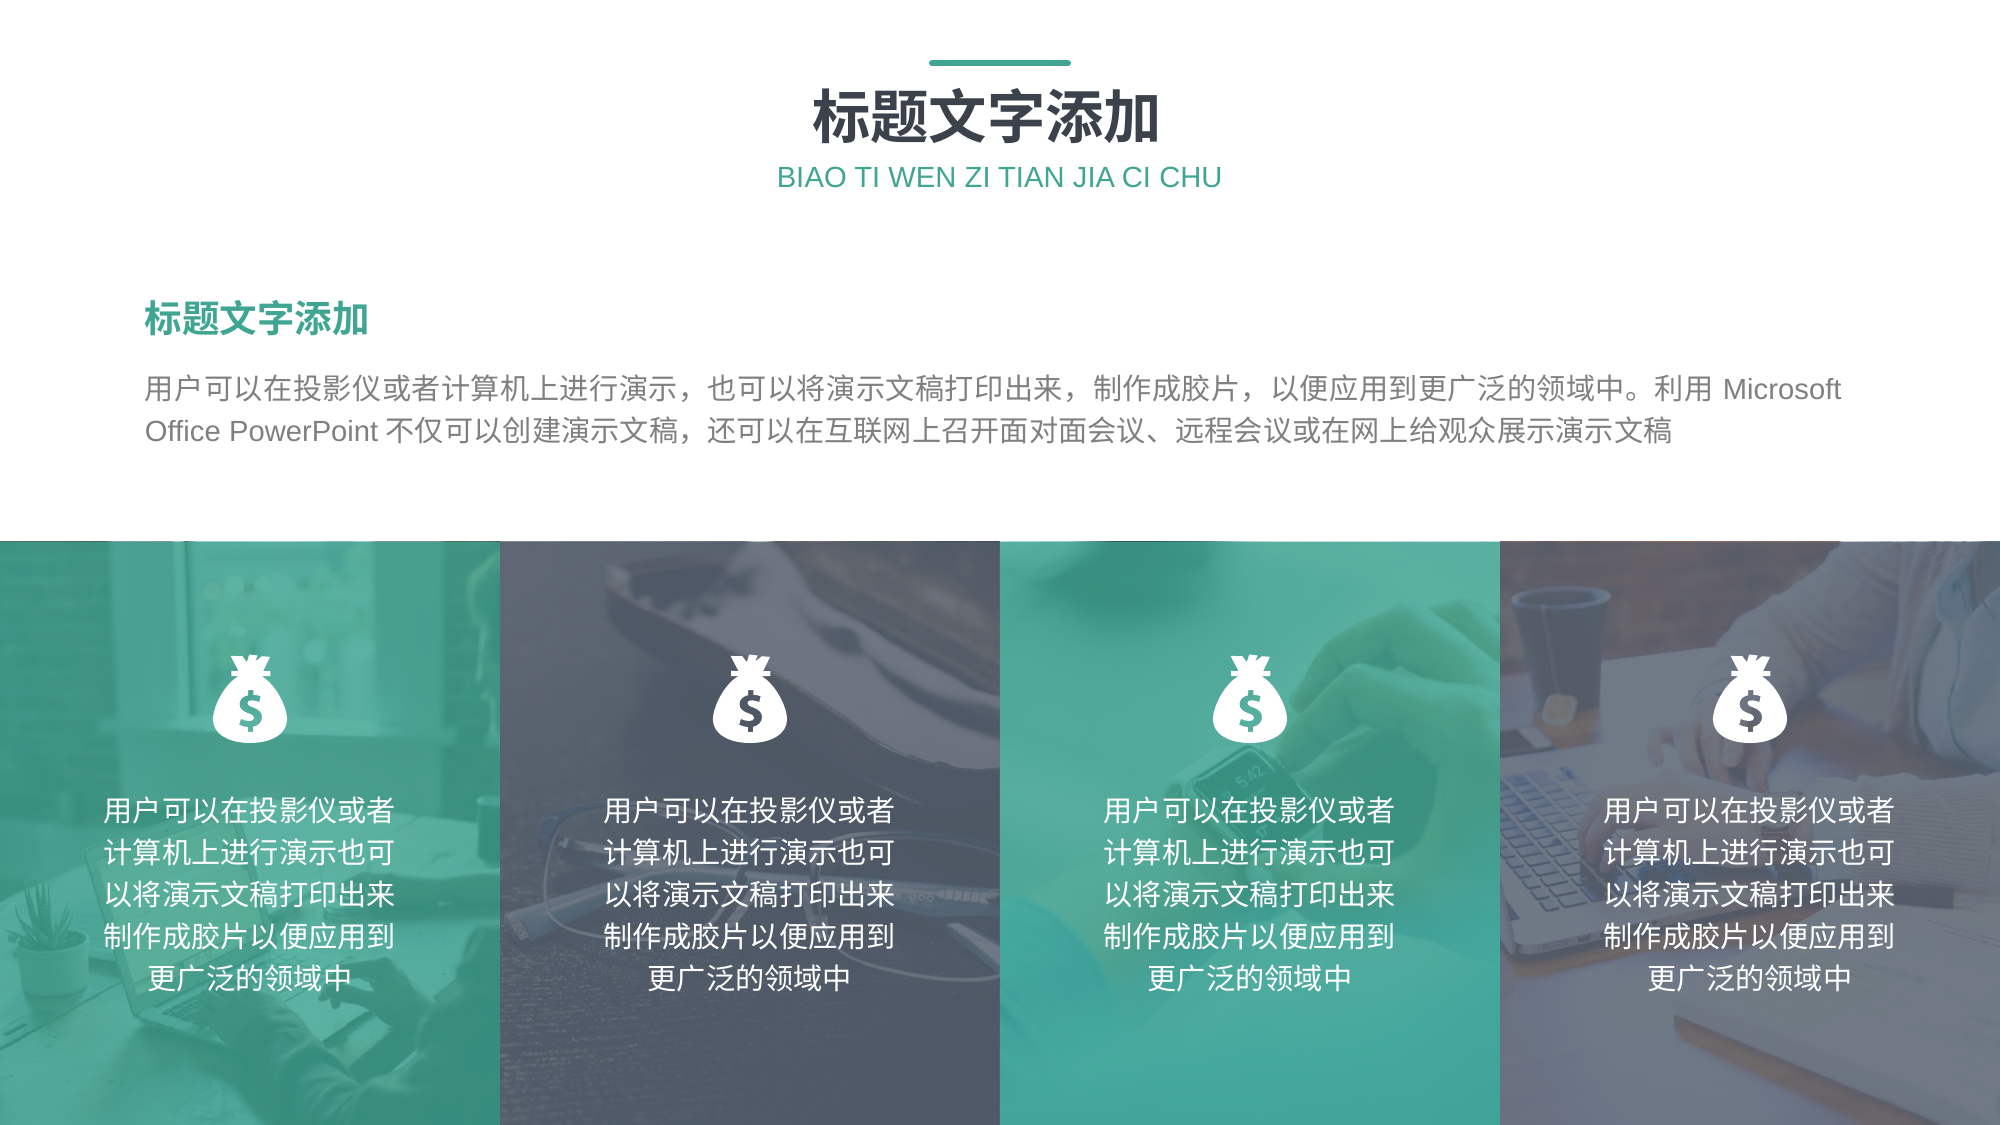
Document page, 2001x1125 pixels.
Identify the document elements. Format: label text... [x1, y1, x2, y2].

text_box 用户可以在投影仪或者计算机上进行演示，也可以将演示文稿打印出来，制作成胶片，以便应用到更广泛的领域中。利用Microsoft Office PowerPoint不仅可以创建演示文稿，还可以在互联网上召开面对面会议、远程会议或在网上给观众展示演示文稿 [130, 355, 1857, 455]
text_box BIAO TI WEN ZI TIAN JIA CI CHU [762, 150, 1238, 201]
text_box 标题文字添加 [797, 73, 1202, 150]
text_box 标题文字添加 [130, 278, 772, 348]
picture [0, 541, 2000, 1125]
